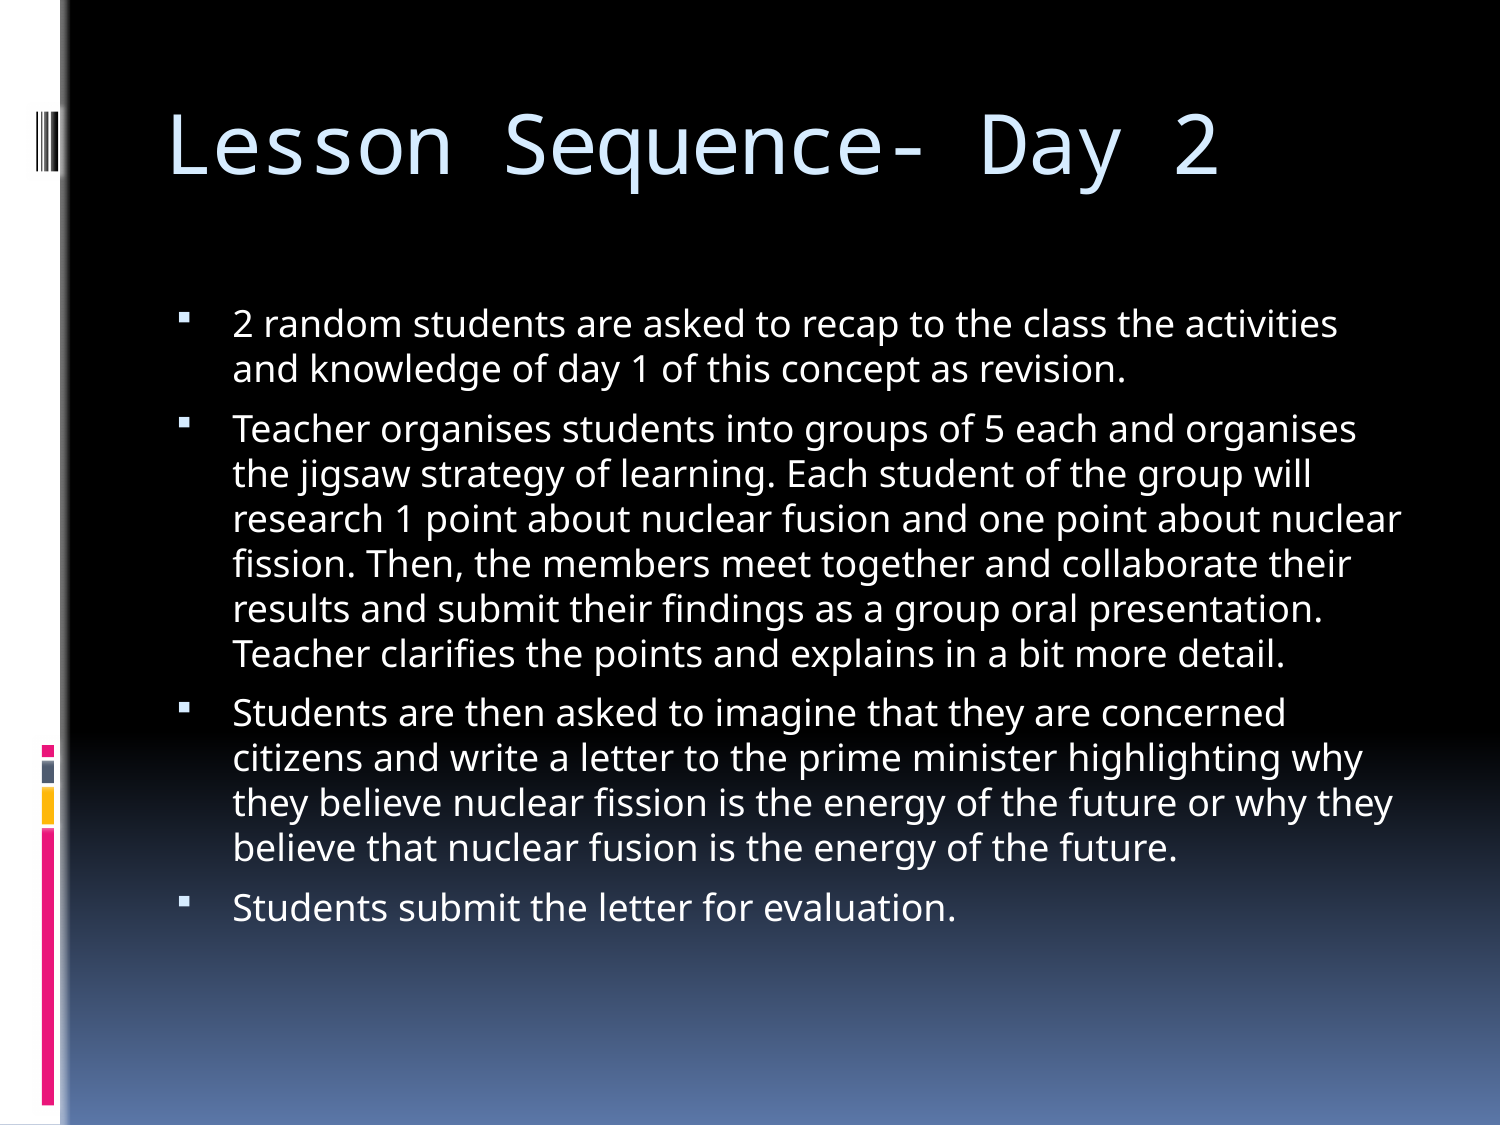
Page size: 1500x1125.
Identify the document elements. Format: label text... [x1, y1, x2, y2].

list 2 random students are asked to recap to the class the activities and knowledge of day 1 of this concept as revision. Teacher organises students into groups of 5 each and organises the jigsaw strategy of learning. Each student of the group will research 1 point about nuclear fusion and one point about nuclear fission. Then, the members meet together and collaborate their results and submit their findings as a group oral presentation. Teacher clarifies the points and explains in a bit more detail. Students are then asked to imagine that they are concerned citizens and write a letter to the prime minister highlighting why they believe nuclear fission is the energy of the future or why they believe that nuclear fusion is the energy of the future. Students submit the letter for evaluation. [150, 292, 1425, 1043]
title Lesson Sequence- Day 2 [150, 83, 1425, 234]
